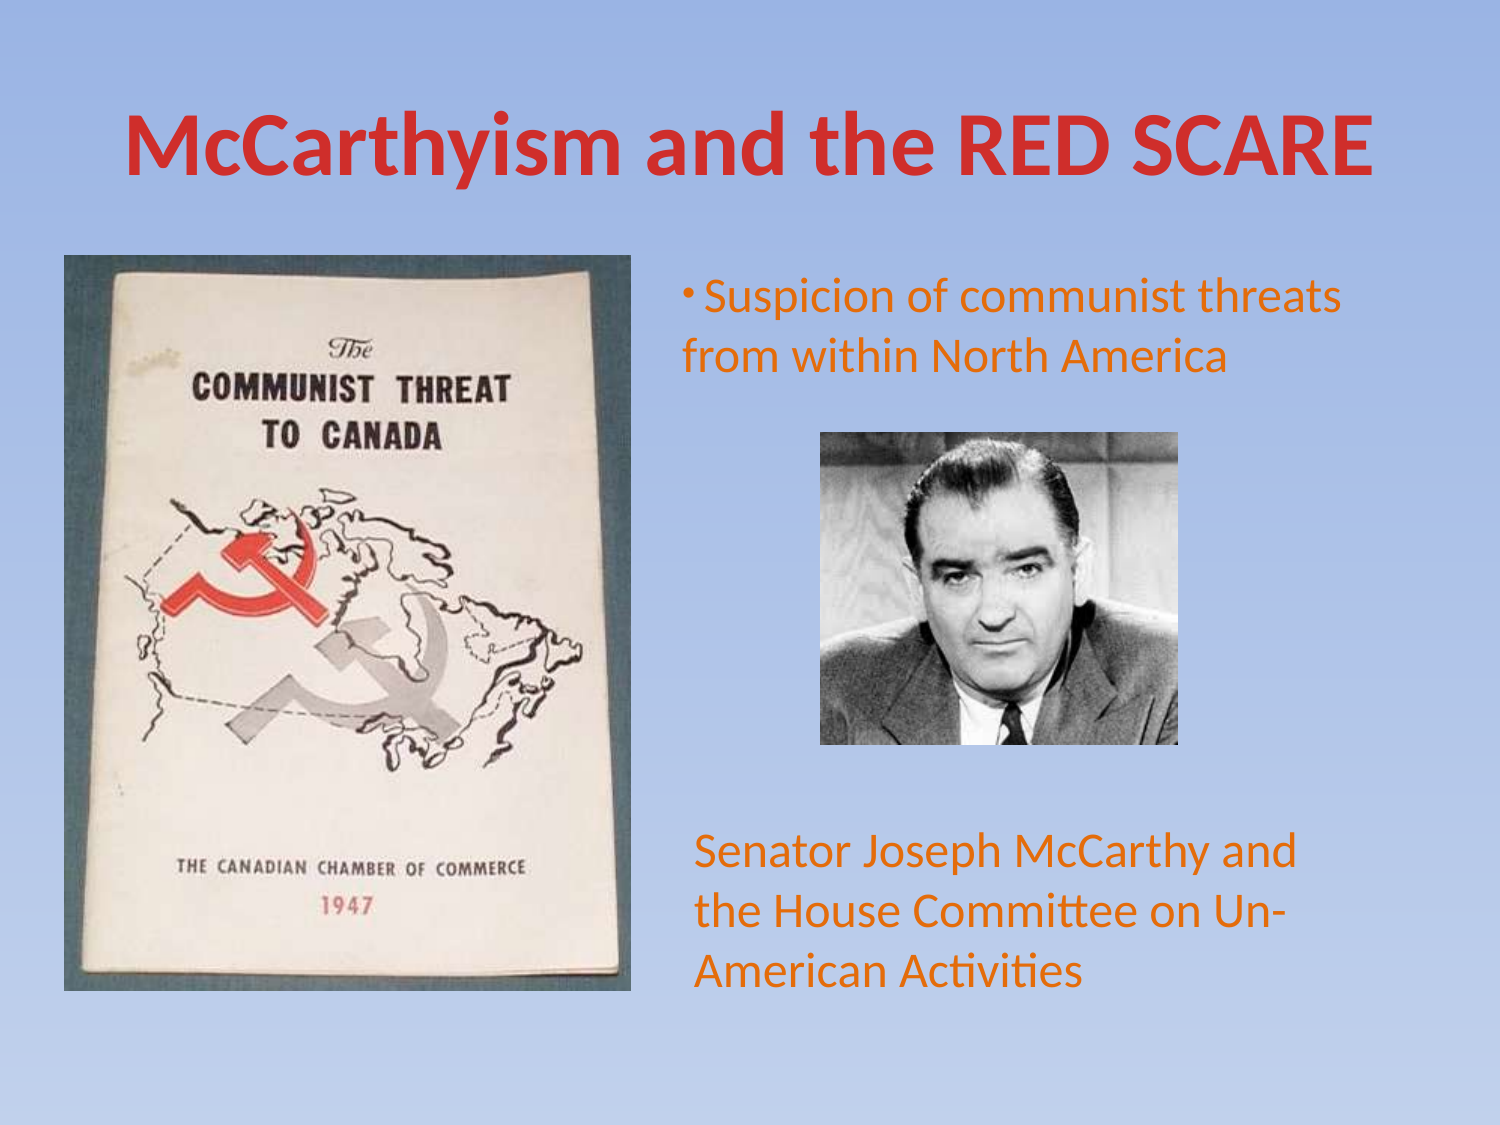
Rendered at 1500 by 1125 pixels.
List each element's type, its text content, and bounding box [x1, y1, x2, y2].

picture [820, 432, 1178, 746]
text_box Suspicion of communist threats from within North America [667, 255, 1459, 436]
title McCarthyism and the RED SCARE [75, 45, 1425, 233]
text_box Senator Joseph McCarthy and the House Committee on Un-American Activities [679, 810, 1388, 1006]
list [64, 255, 631, 991]
